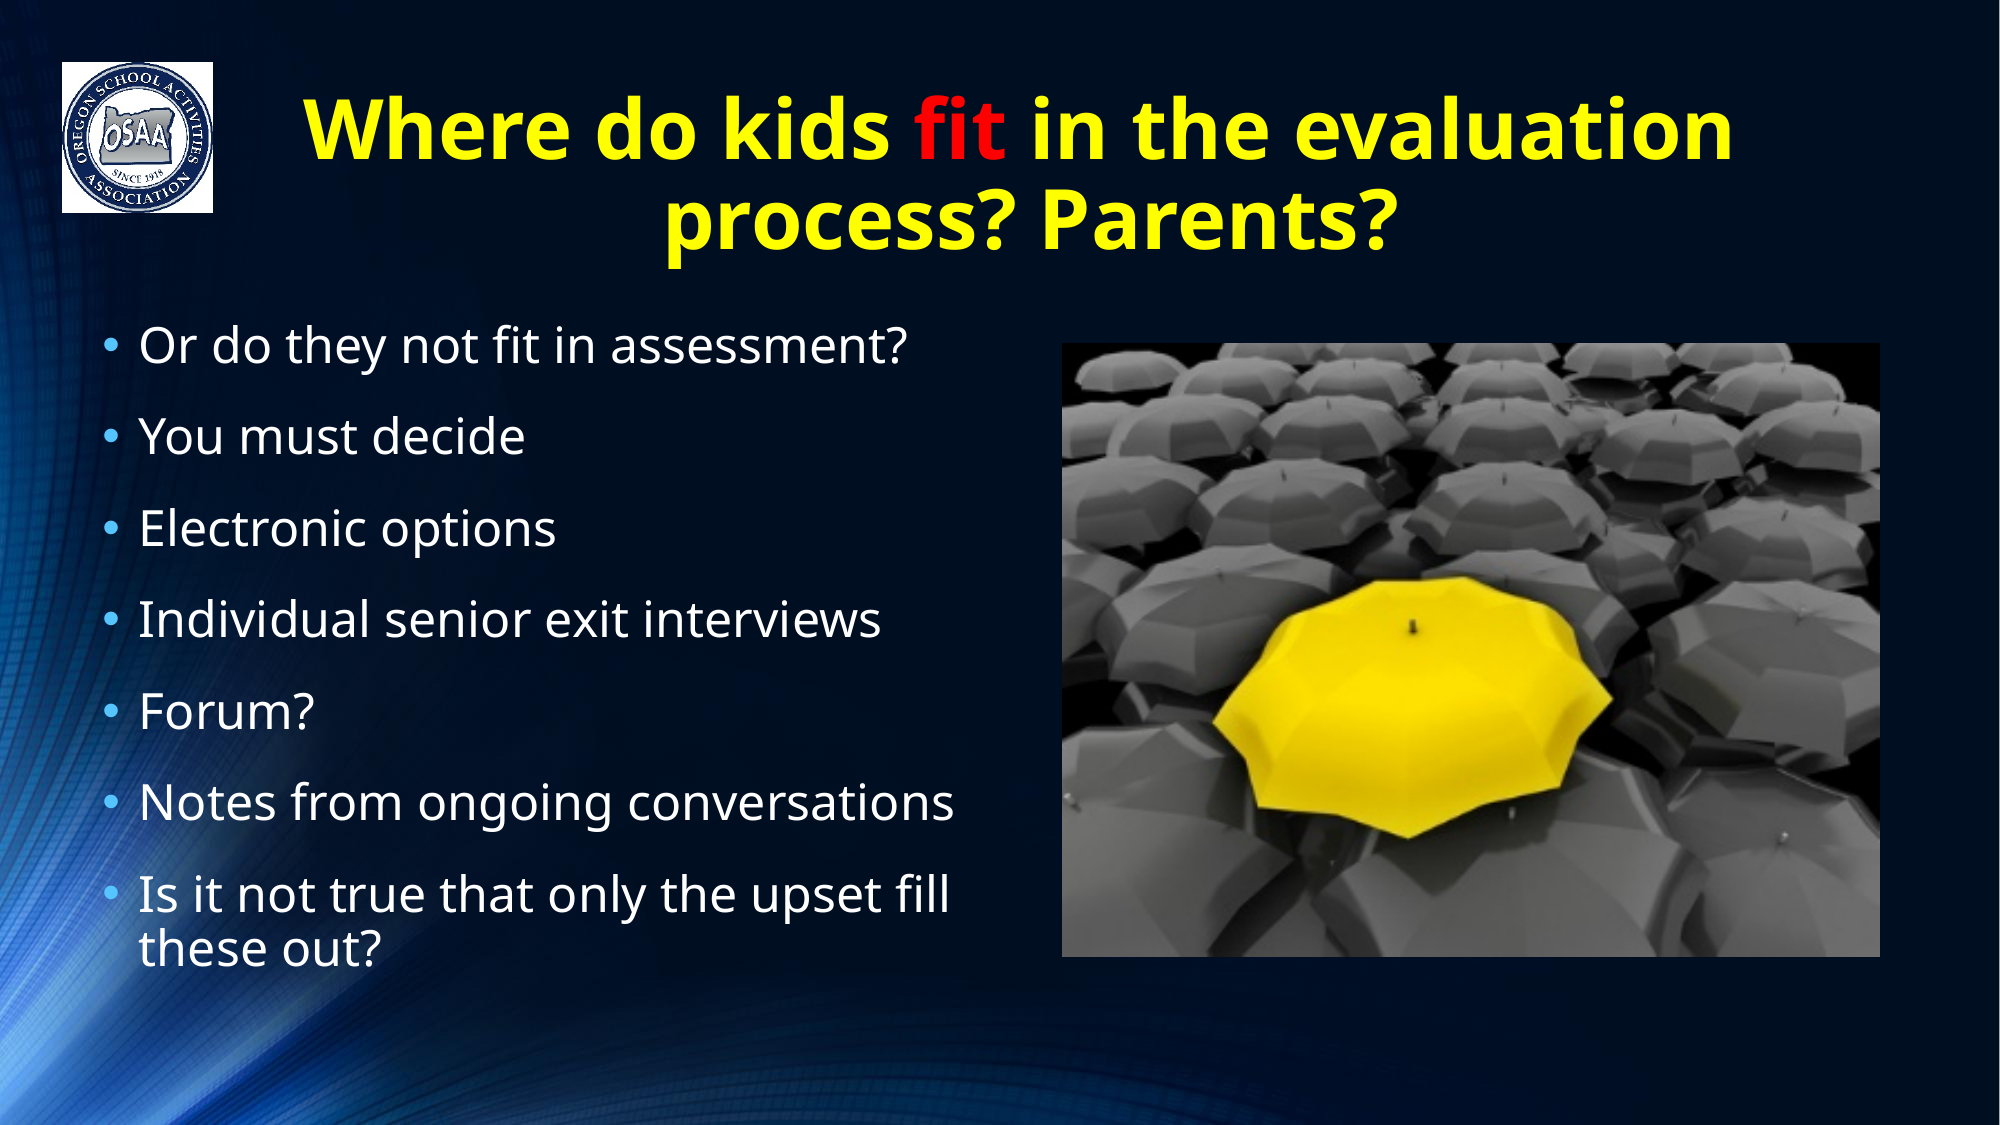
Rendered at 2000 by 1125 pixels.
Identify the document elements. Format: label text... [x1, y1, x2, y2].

title Where do kids fit in the evaluation process? Parents? [187, 62, 1875, 375]
picture [0, 0, 2000, 1125]
list Or do they not fit in assessment? You must decide Electronic options Individual senior exit interviews Forum? Notes from ongoing conversations Is it not true that only the upset fill these out? [87, 312, 972, 988]
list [1062, 343, 1880, 957]
